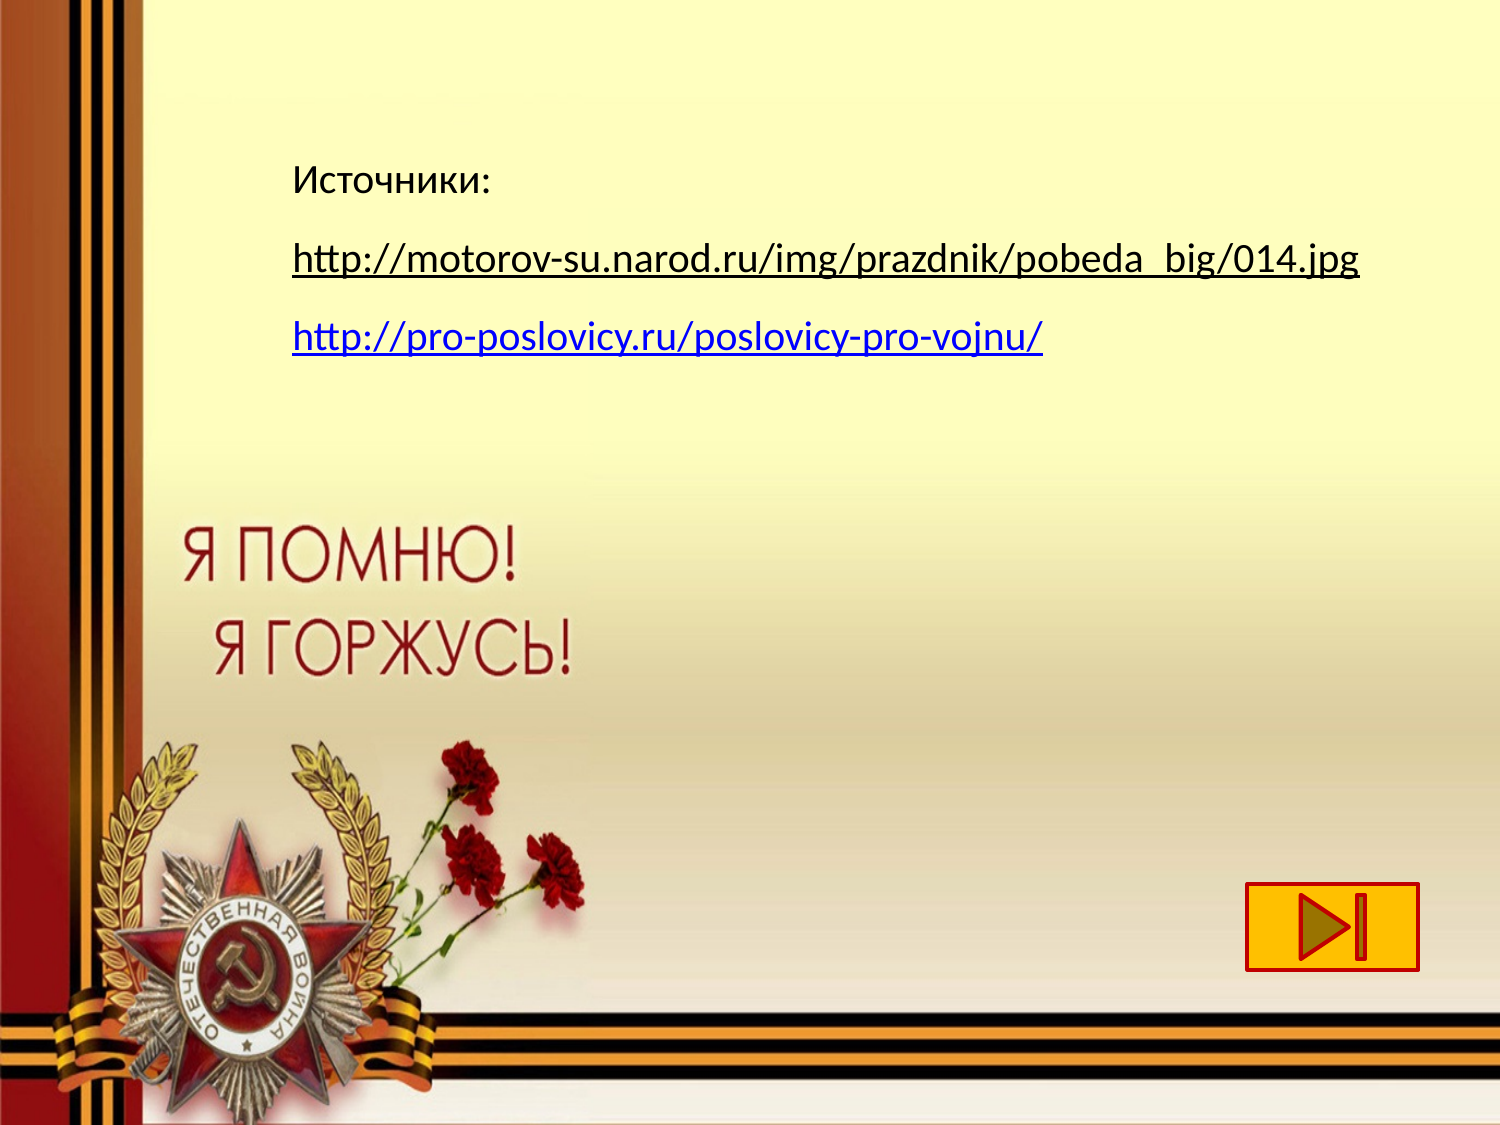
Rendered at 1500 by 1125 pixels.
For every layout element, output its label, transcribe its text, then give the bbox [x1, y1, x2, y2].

text_box Источники: http://motorov-su.narod.ru/img/prazdnik/pobeda_big/014.jpg http://pro-poslovicy.ru/poslovicy-pro-vojnu/ [277, 137, 1400, 367]
picture [0, 0, 1500, 1125]
text_box [1245, 882, 1420, 972]
